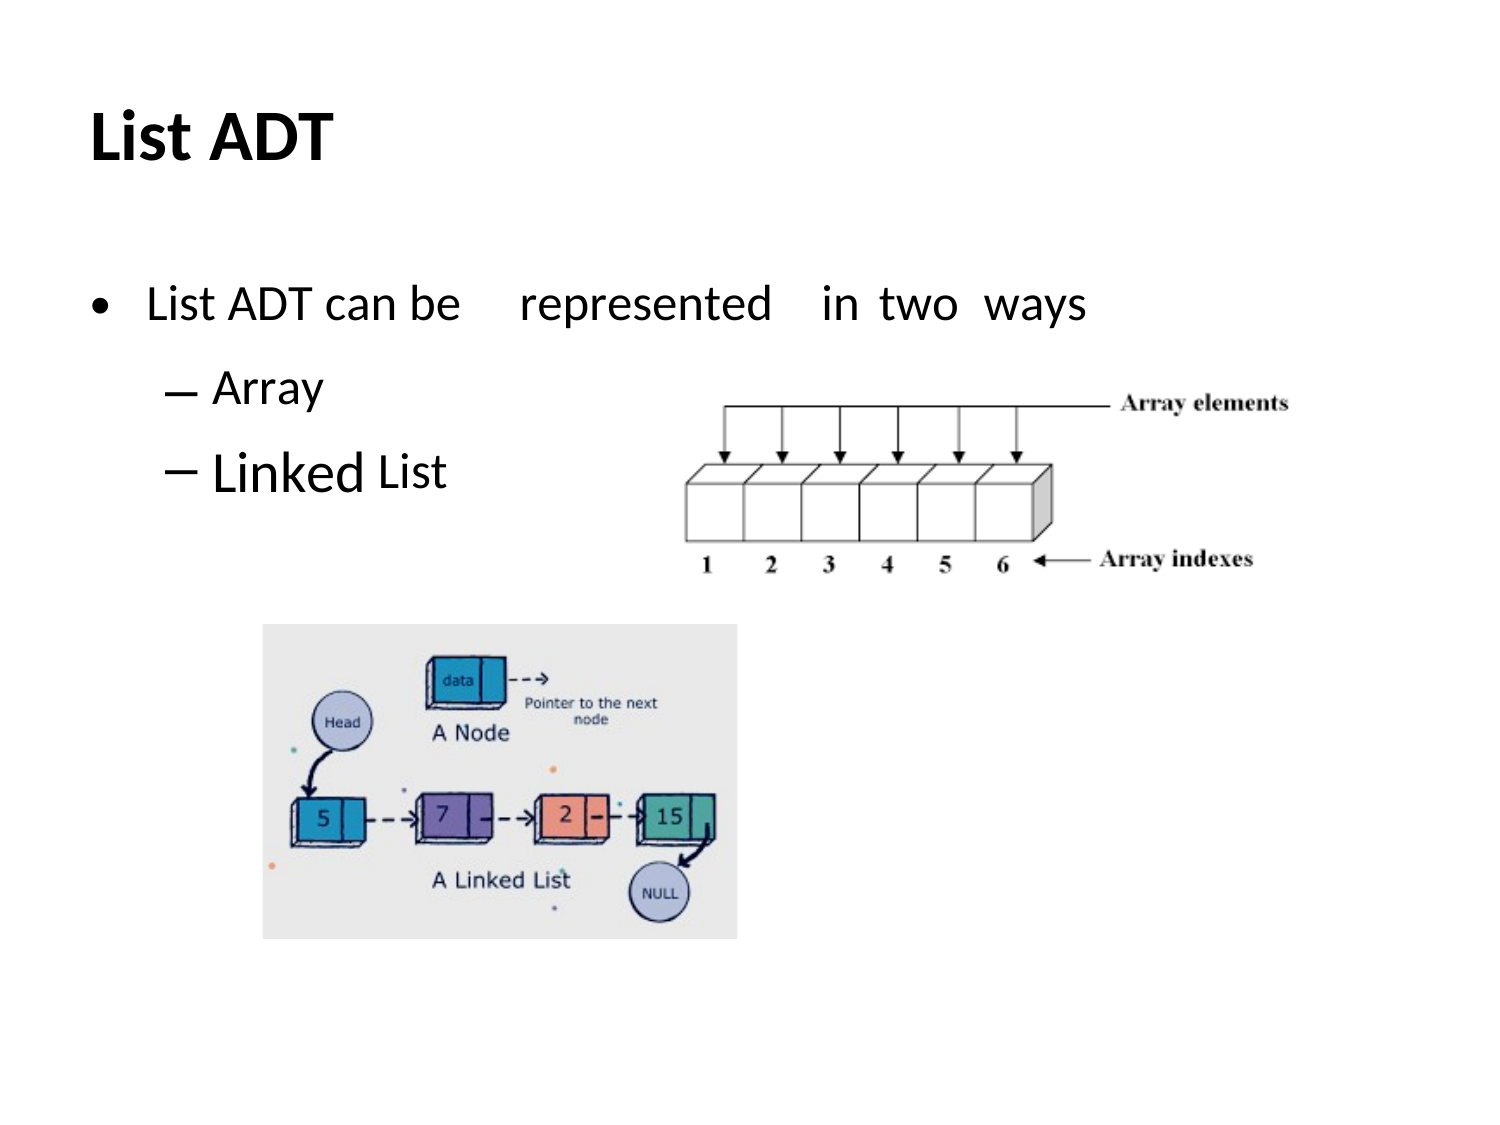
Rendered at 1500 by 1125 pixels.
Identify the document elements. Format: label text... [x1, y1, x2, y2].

text_box [674, 374, 1299, 588]
text_box ways [981, 278, 1112, 342]
text_box List ADT [87, 102, 384, 190]
text_box [262, 624, 738, 939]
text_box two [876, 278, 981, 342]
text_box represented [517, 278, 819, 342]
text_box List [375, 446, 469, 510]
text_box Array Linked [209, 362, 376, 510]
text_box • [87, 275, 122, 338]
text_box – – [162, 359, 209, 506]
text_box List ADT can be [144, 278, 517, 342]
text_box in [819, 278, 876, 342]
